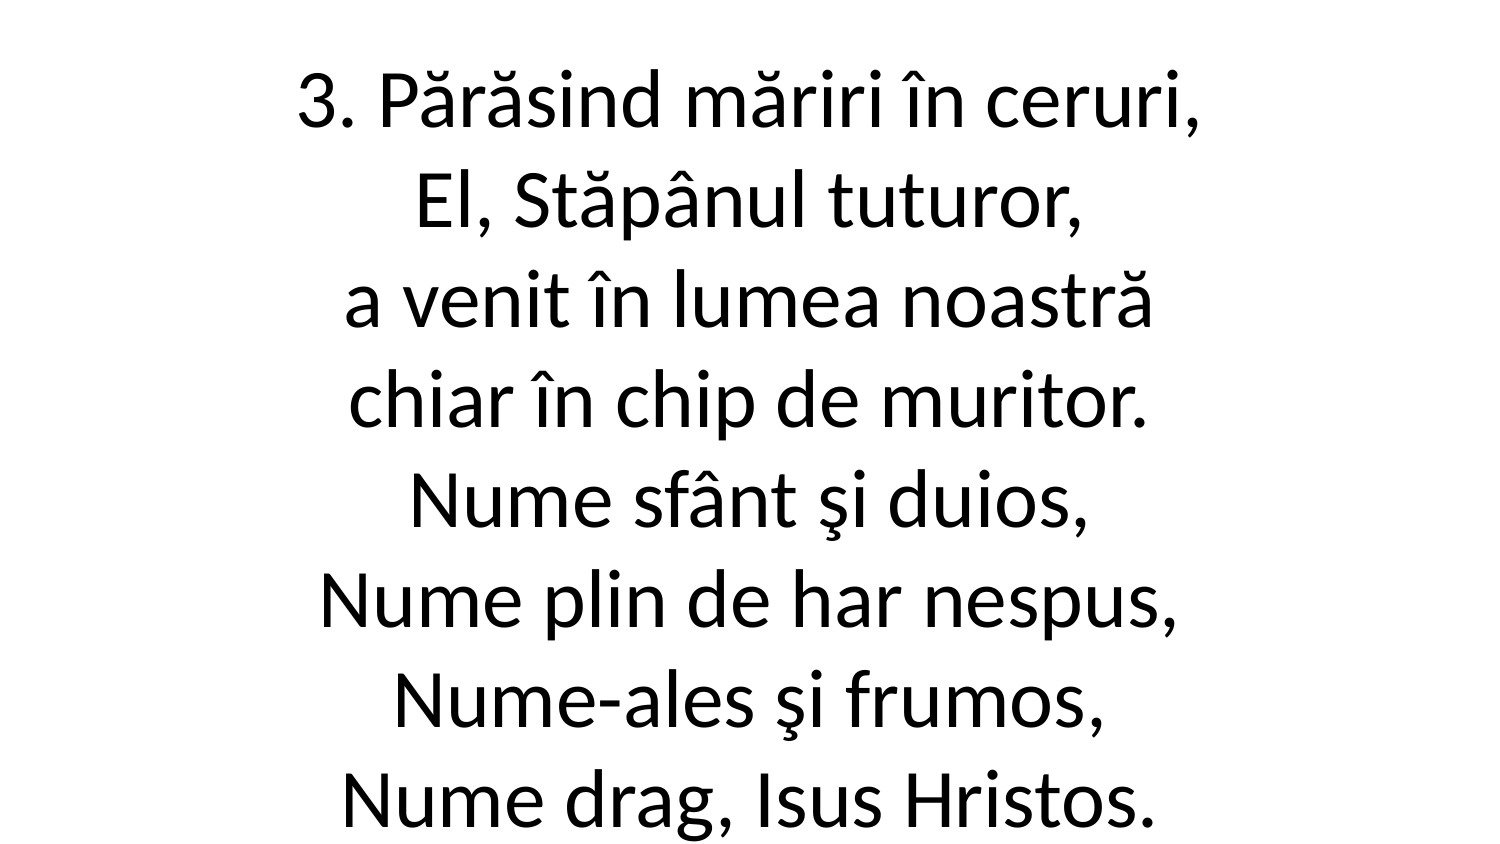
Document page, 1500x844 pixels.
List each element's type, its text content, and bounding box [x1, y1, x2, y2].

text_box 3. Părăsind măriri în ceruri, El, Stăpânul tuturor, a venit în lumea noastră chiar în chip de muritor. Nume sfânt şi duios, Nume plin de har nespus, Nume-ales şi frumos, Nume drag, Isus Hristos. [280, 0, 1220, 844]
